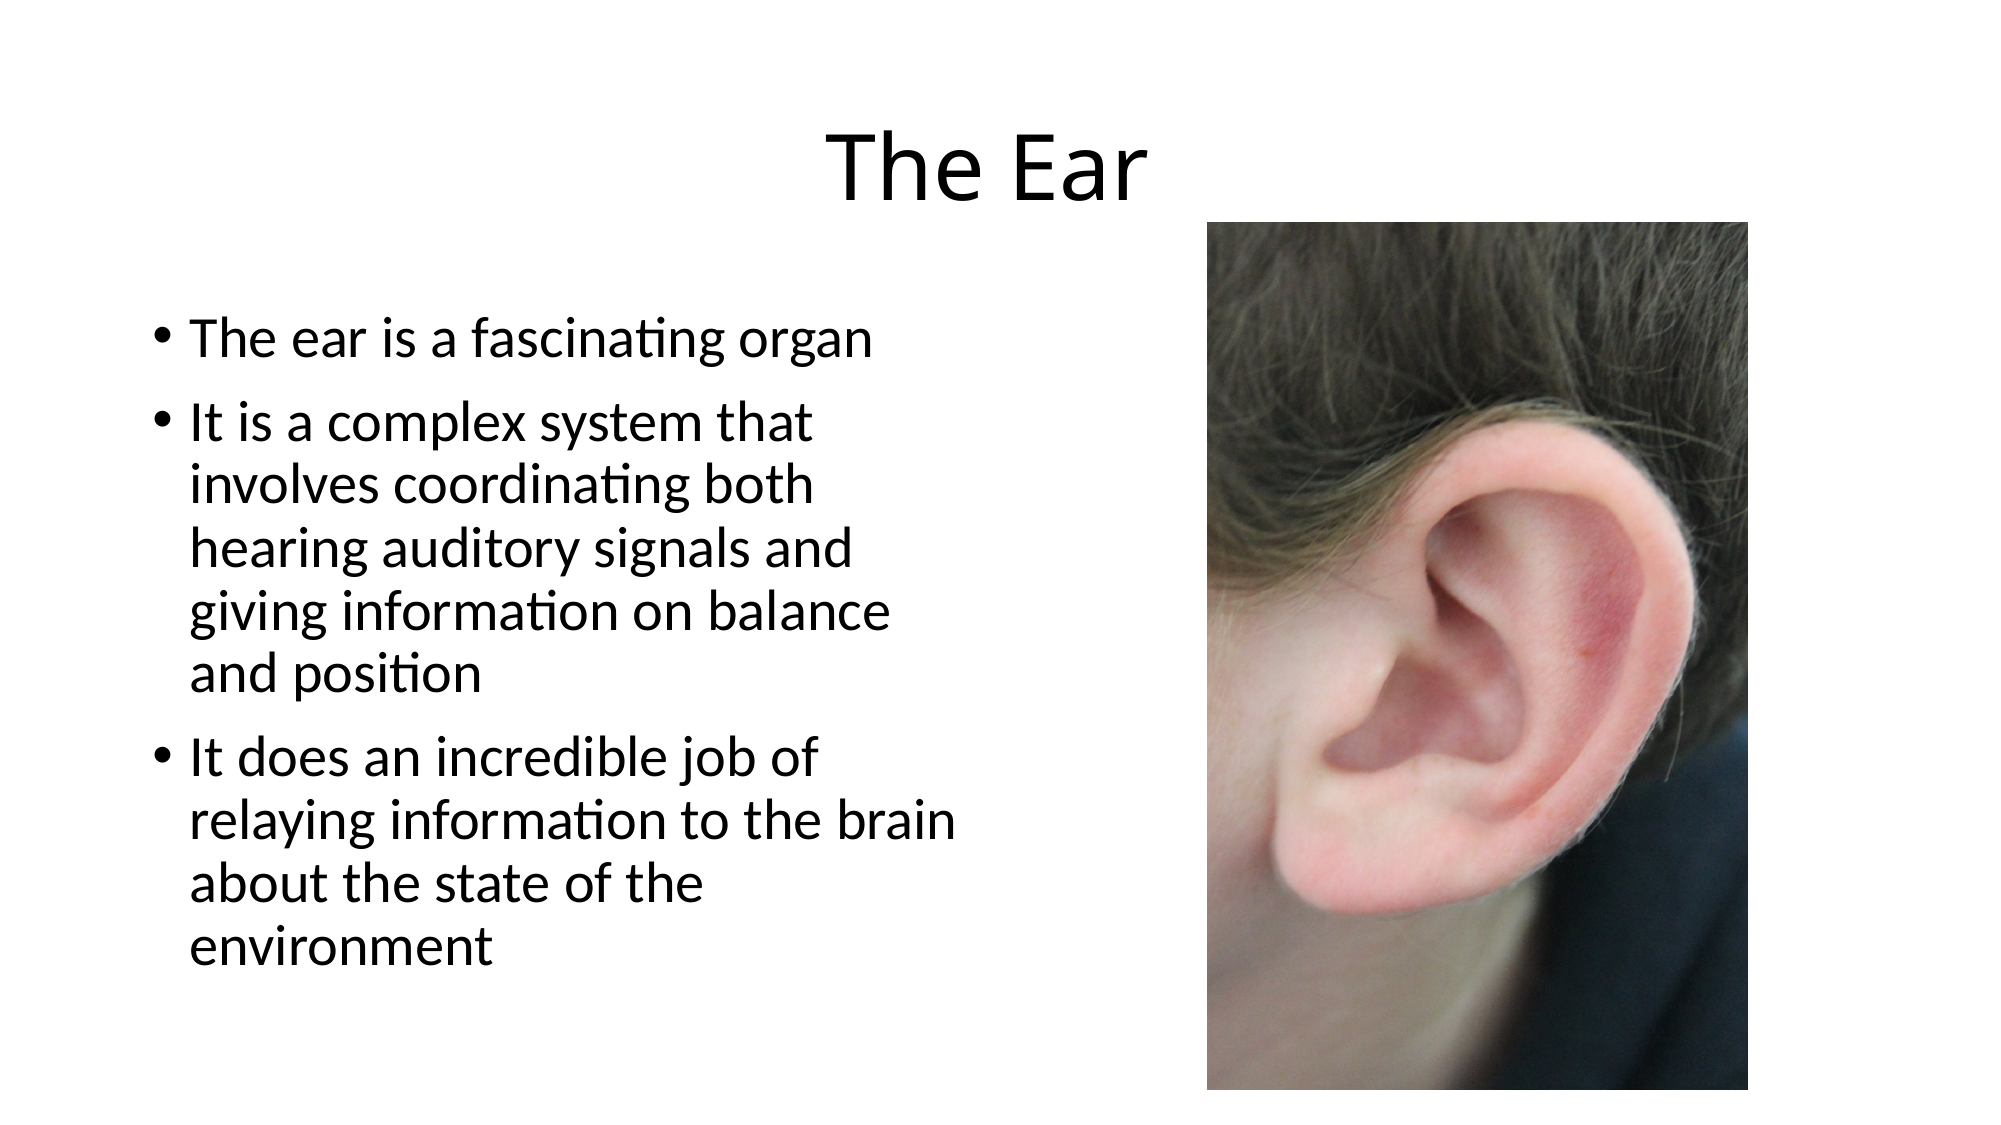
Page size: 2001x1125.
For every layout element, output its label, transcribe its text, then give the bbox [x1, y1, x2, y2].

picture [1207, 222, 1748, 1090]
title The Ear [125, 62, 1850, 280]
list The ear is a fascinating organ It is a complex system that involves coordinating both hearing auditory signals and giving information on balance and position It does an incredible job of relaying information to the brain about the state of the environment [137, 299, 988, 1014]
